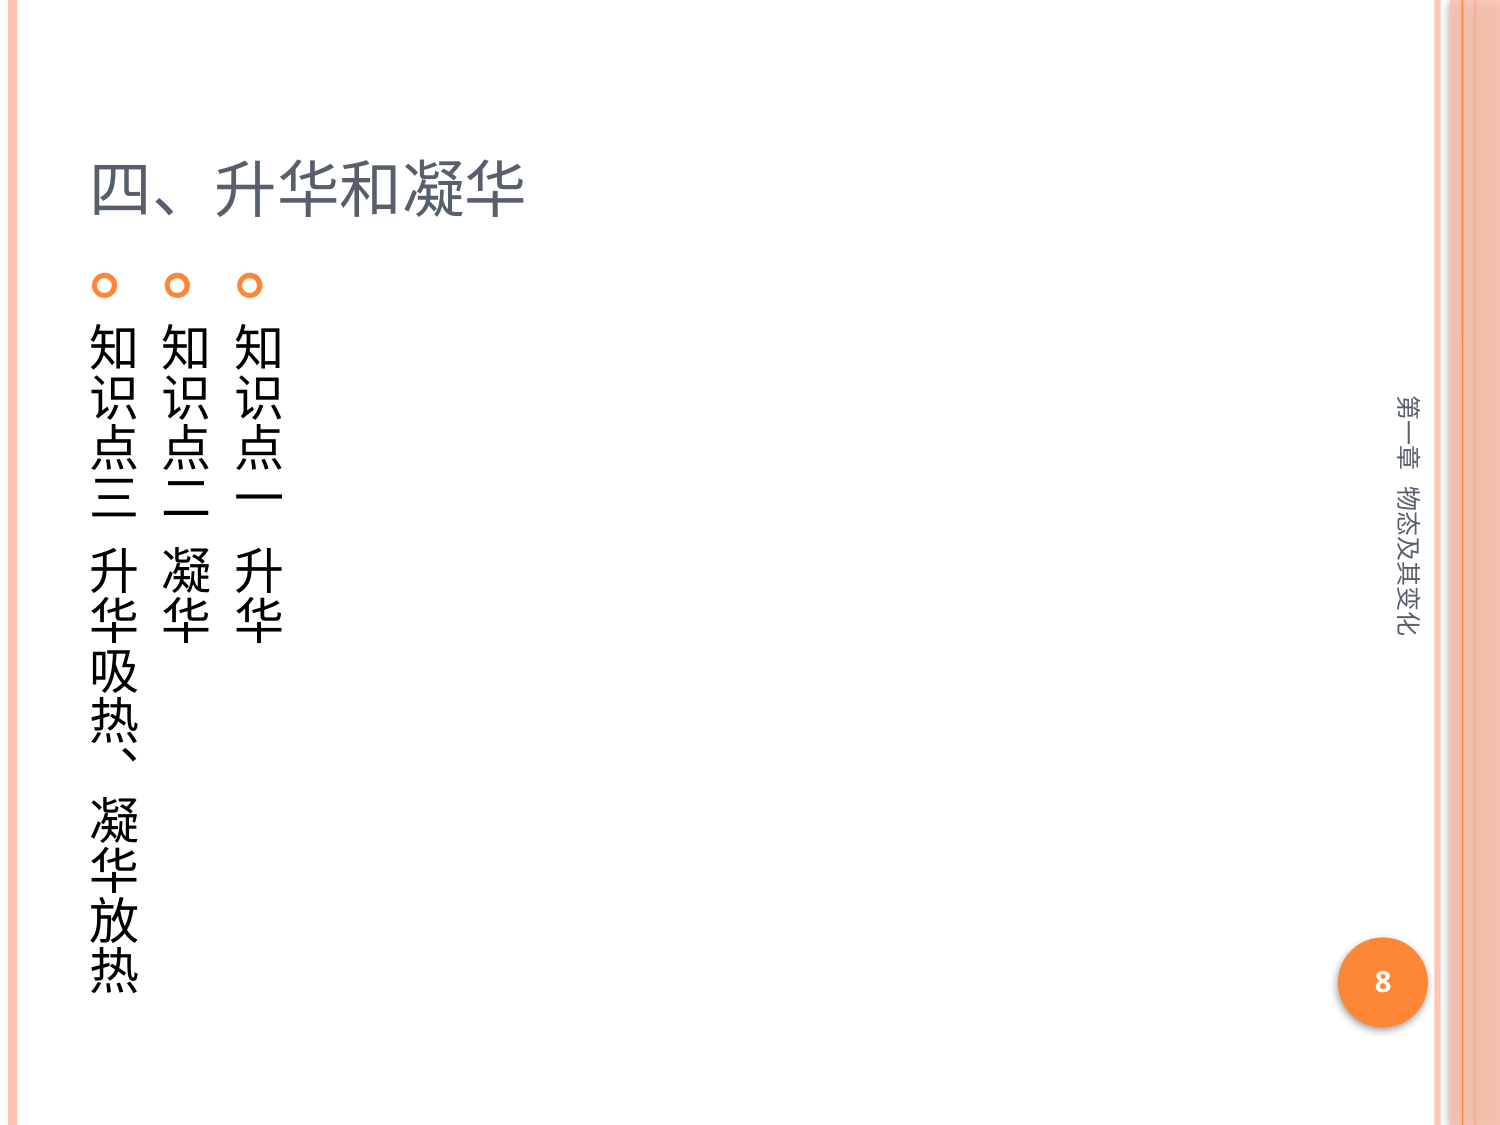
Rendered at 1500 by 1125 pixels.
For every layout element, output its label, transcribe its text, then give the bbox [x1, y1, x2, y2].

title 四、升华和凝华 [75, 45, 1300, 233]
list 知识点一 升华 知识点二 凝华 知识点三 升华吸热、凝华放热 [75, 262, 1300, 1062]
slide_number 8 [1333, 940, 1434, 1027]
footer 第一章 物态及其变化 [1379, 380, 1440, 906]
